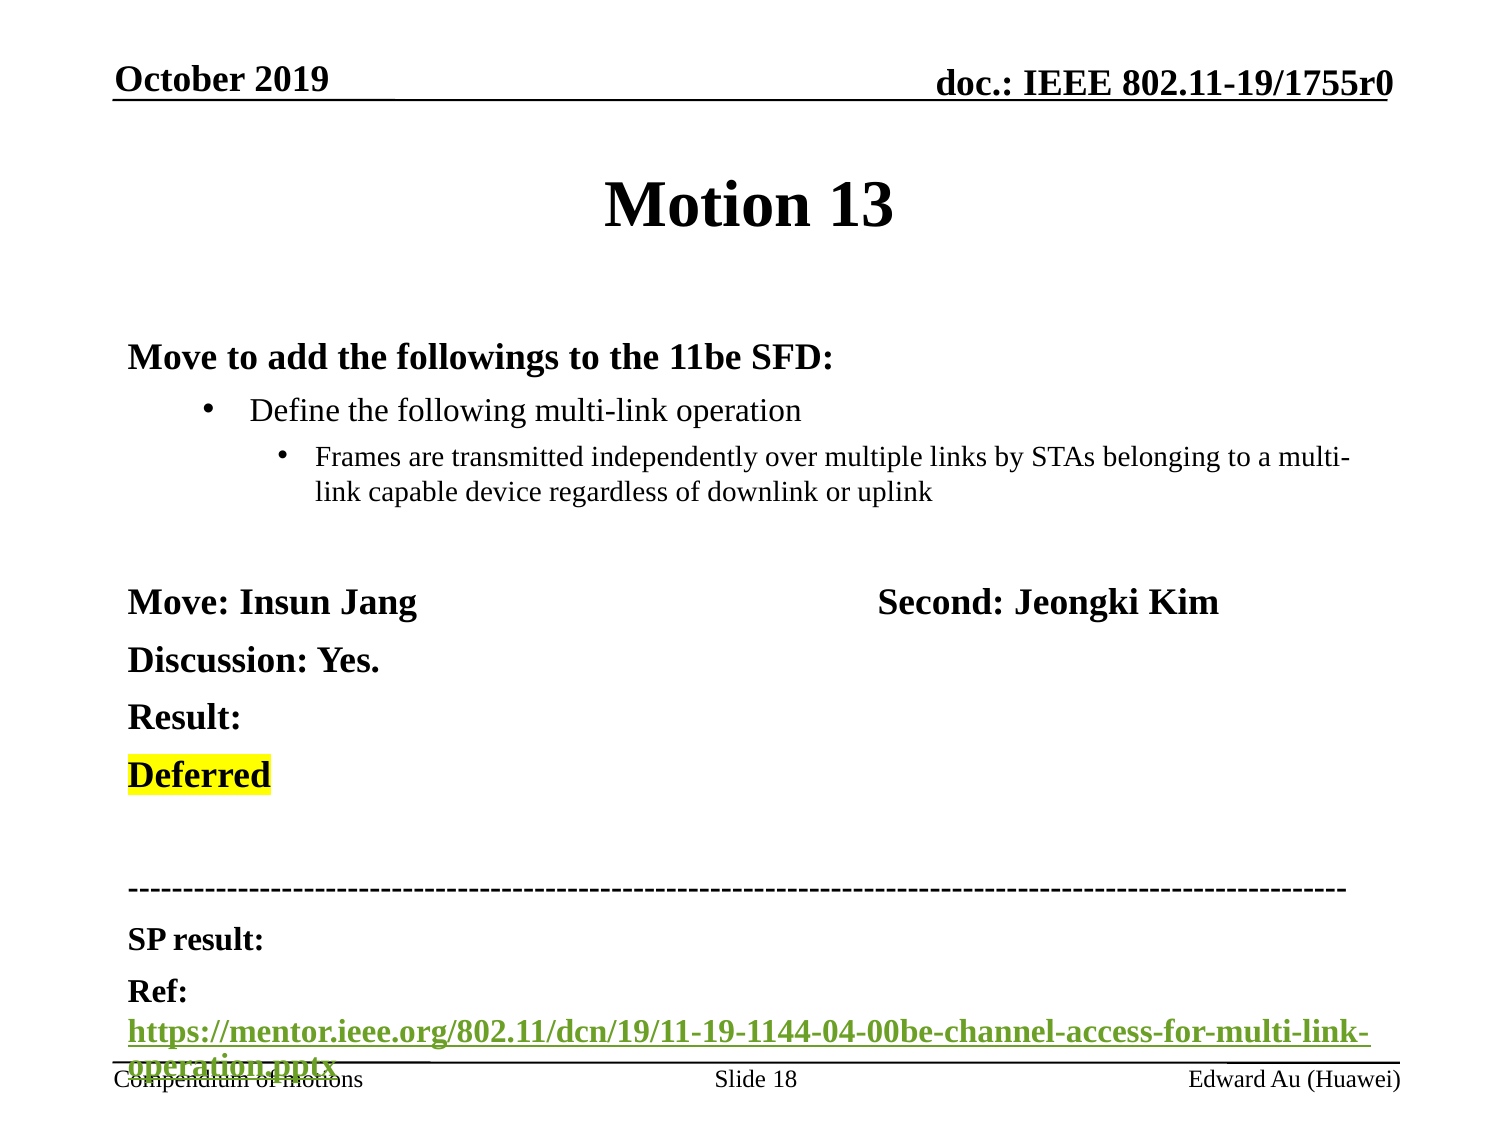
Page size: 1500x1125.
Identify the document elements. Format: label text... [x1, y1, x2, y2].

list Move to add the followings to the 11be SFD: Define the following multi-link operation Frames are transmitted independently over multiple links by STAs belonging to a multi-link capable device regardless of downlink or uplink Move: Insun Jang Second: Jeongki Kim Discussion: Yes. Result: Deferred --------------------------------------------------------------------------------------------------------------- SP result: Ref: https://mentor.ieee.org/802.11/dcn/19/11-19-1144-04-00be-channel-access-for-multi-link-operation.pptx [112, 324, 1388, 1063]
slide_number Slide 18 [712, 1061, 800, 1123]
footer Edward Au (Huawei) [878, 1061, 1402, 1093]
title Motion 13 [112, 112, 1388, 288]
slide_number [114, 54, 423, 100]
